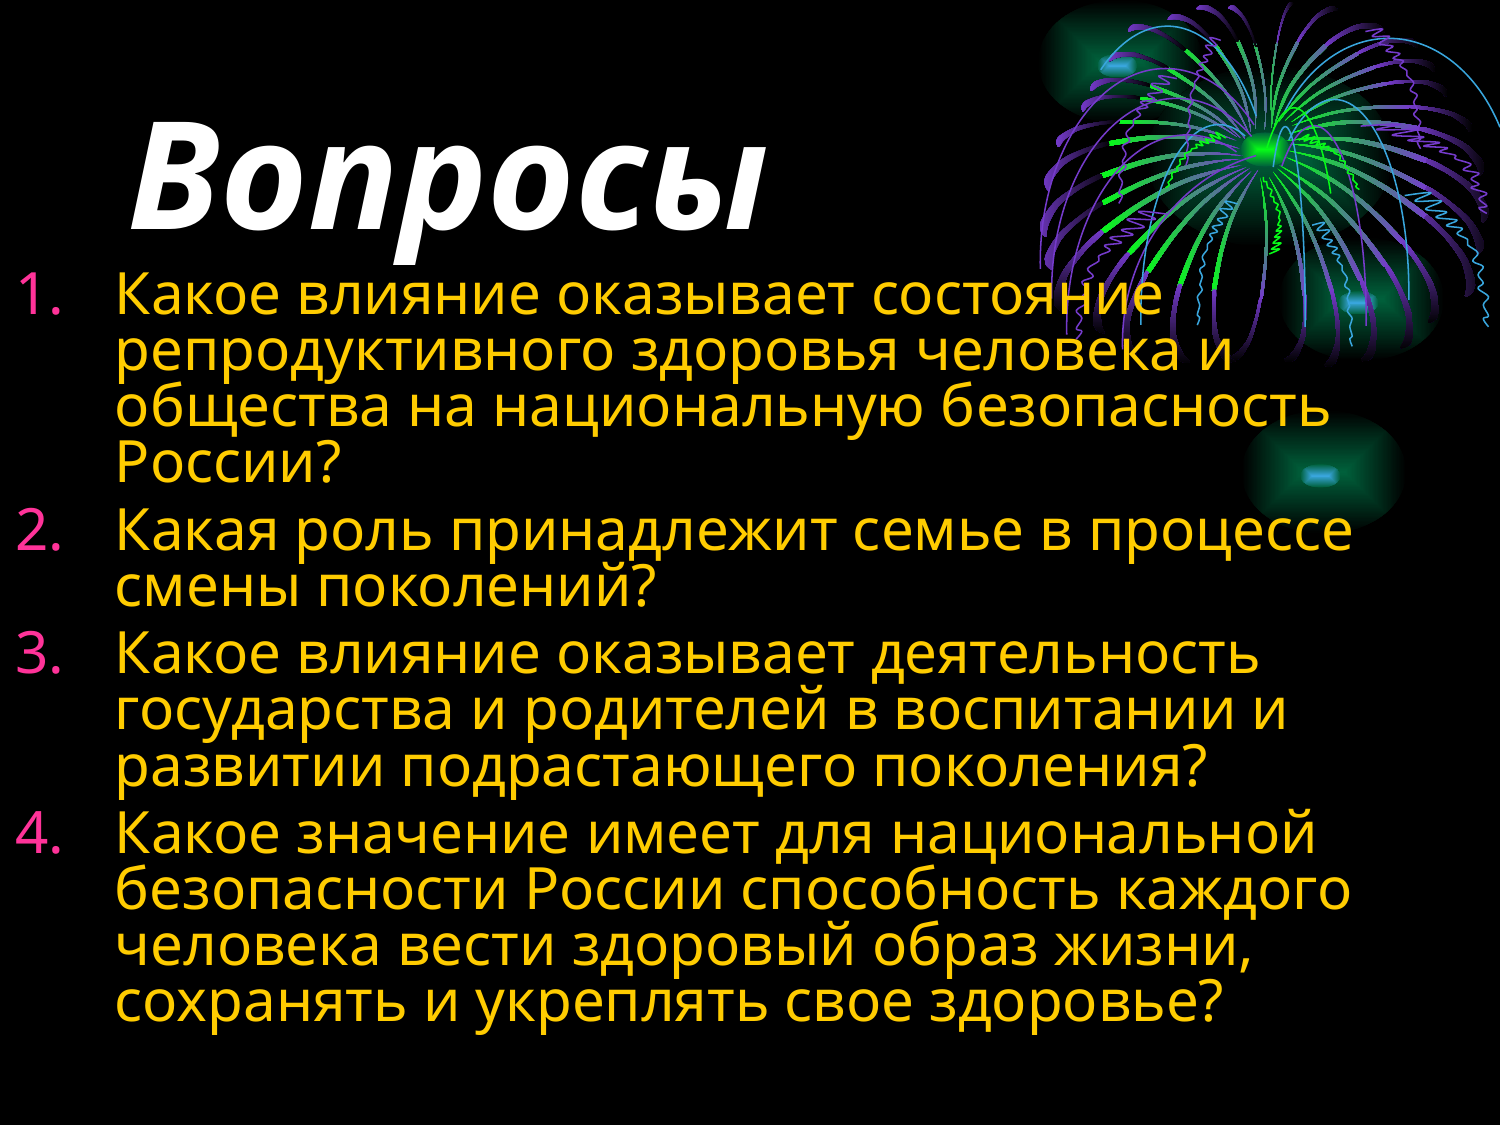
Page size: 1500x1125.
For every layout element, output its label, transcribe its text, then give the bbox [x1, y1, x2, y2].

title Вопросы [112, 49, 1388, 262]
list Какое влияние оказывает состояние репродуктивного здоровья человека и общества на национальную безопасность России? Какая роль принадлежит семье в процессе смены поколений? Какое влияние оказывает деятельность государства и родителей в воспитании и развитии подрастающего поколения? Какое значение имеет для национальной безопасности России способность каждого человека вести здоровый образ жизни, сохранять и укреплять свое здоровье? [0, 262, 1500, 1125]
